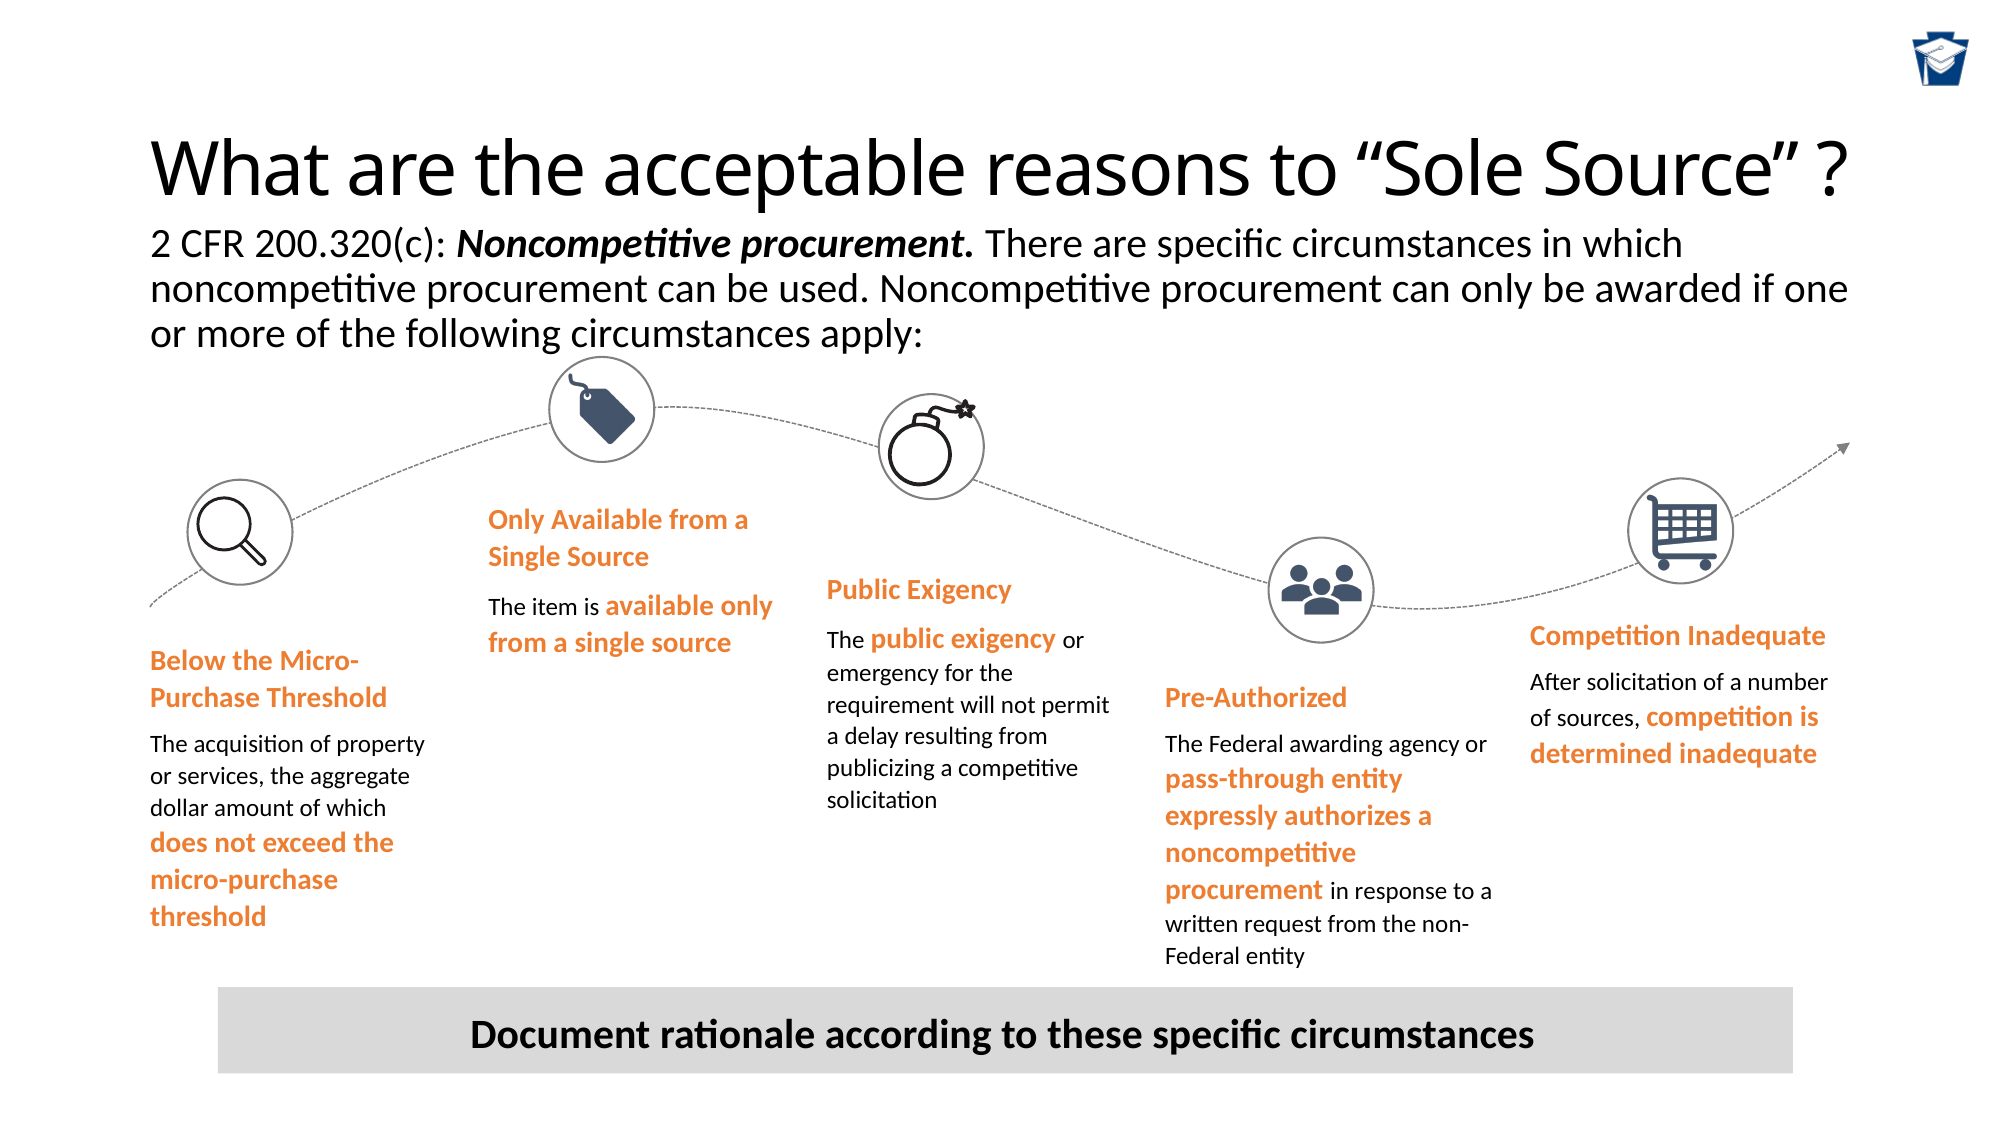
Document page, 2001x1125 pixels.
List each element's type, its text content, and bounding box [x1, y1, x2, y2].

text_box Pre-Authorized The Federal awarding agency or pass-through entity expressly authorizes a noncompetitive procurement in response to a written request from the non-Federal entity [1165, 676, 1504, 966]
text_box Document rationale according to these specific circumstances [217, 987, 1793, 1074]
list 2 CFR 200.320(c): Noncompetitive procurement. There are specific circumstances in which noncompetitive procurement can be used. Noncompetitive procurement can only be awarded if one or more of the following circumstances apply: [150, 221, 1850, 300]
text_box [149, 405, 1850, 610]
text_box Only Available from a Single Source The item is available only from a single source [488, 497, 774, 787]
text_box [1628, 478, 1734, 584]
text_box Public Exigency The public exigency or emergency for the requirement will not permit a delay resulting from publicizing a competitive solicitation [826, 568, 1112, 857]
text_box [187, 479, 293, 585]
text_box [196, 496, 267, 567]
text_box [887, 398, 976, 487]
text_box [549, 356, 655, 462]
title What are the acceptable reasons to “Sole Source” ? [150, 113, 1850, 212]
picture [1904, 21, 1977, 93]
text_box Below the Micro-Purchase Threshold The acquisition of property or services, the aggregate dollar amount of which does not exceed the micro-purchase threshold [150, 639, 435, 929]
text_box [878, 394, 984, 500]
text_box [1268, 537, 1374, 643]
text_box Competition Inadequate After solicitation of a number of sources, competition is determined inadequate [1530, 613, 1853, 903]
